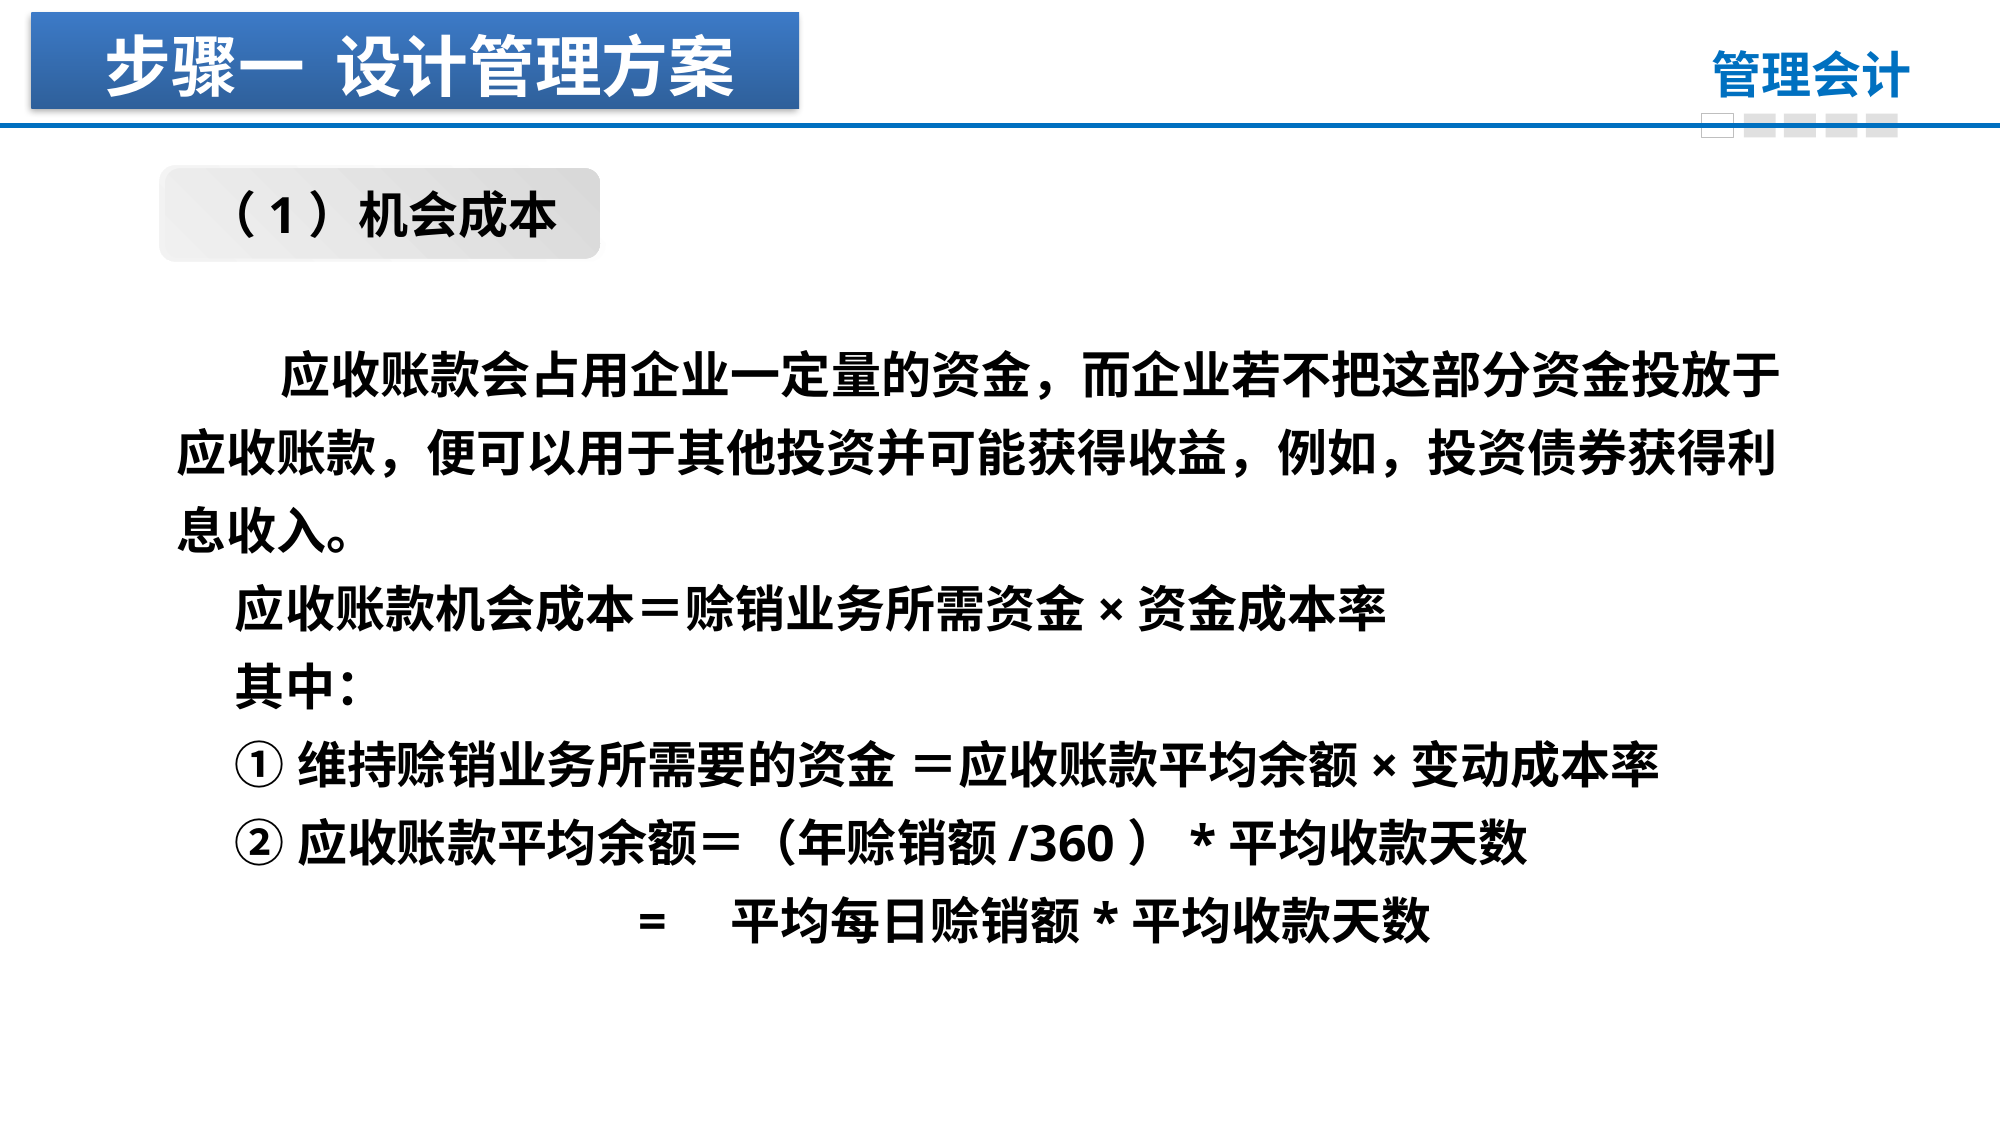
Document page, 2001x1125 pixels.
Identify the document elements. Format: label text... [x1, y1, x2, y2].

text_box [31, 12, 800, 114]
text_box 应收账款会占用企业一定量的资金，而企业若不把这部分资金投放于应收账款，便可以用于其他投资并可能获得收益，例如，投资债券获得利息收入。 应收账款机会成本＝赊销业务所需资金×资金成本率 其中： ①维持赊销业务所需要的资金 ＝应收账款平均余额×变动成本率 ②应收账款平均余额＝（年赊销额/360）*平均收款天数 = 平均每日赊销额*平均收款天数 [161, 258, 1821, 957]
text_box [159, 165, 606, 262]
